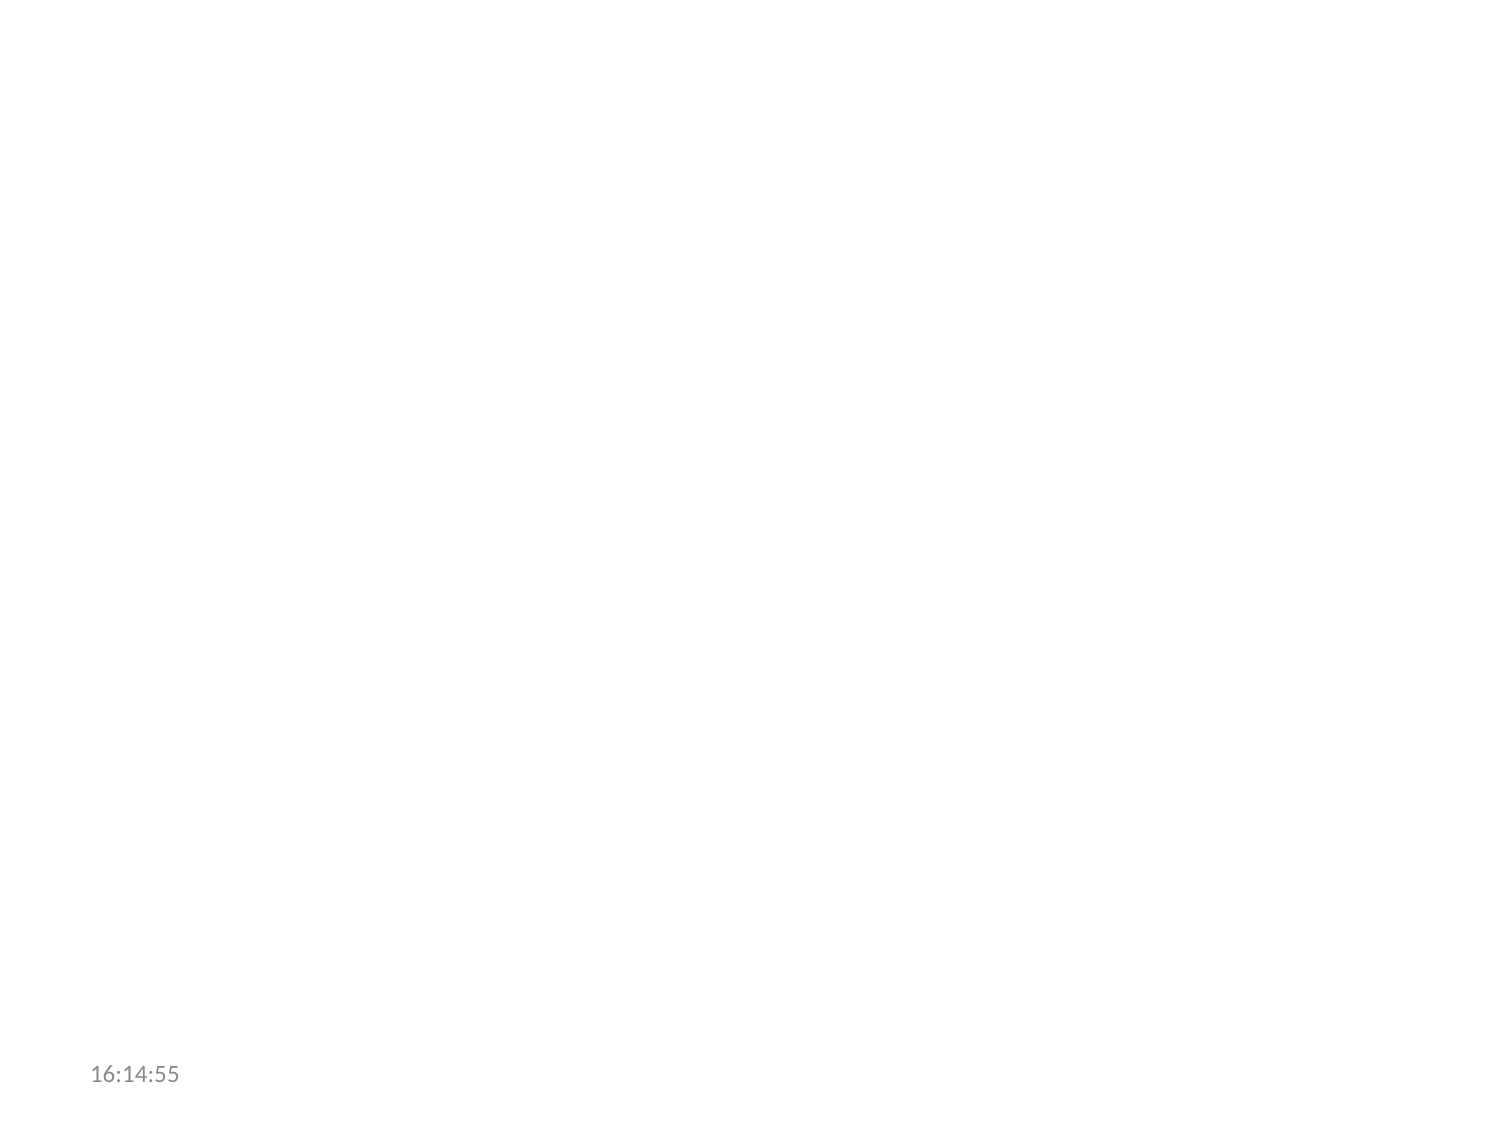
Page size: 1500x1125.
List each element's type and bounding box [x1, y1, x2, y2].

slide_number [75, 1042, 425, 1103]
